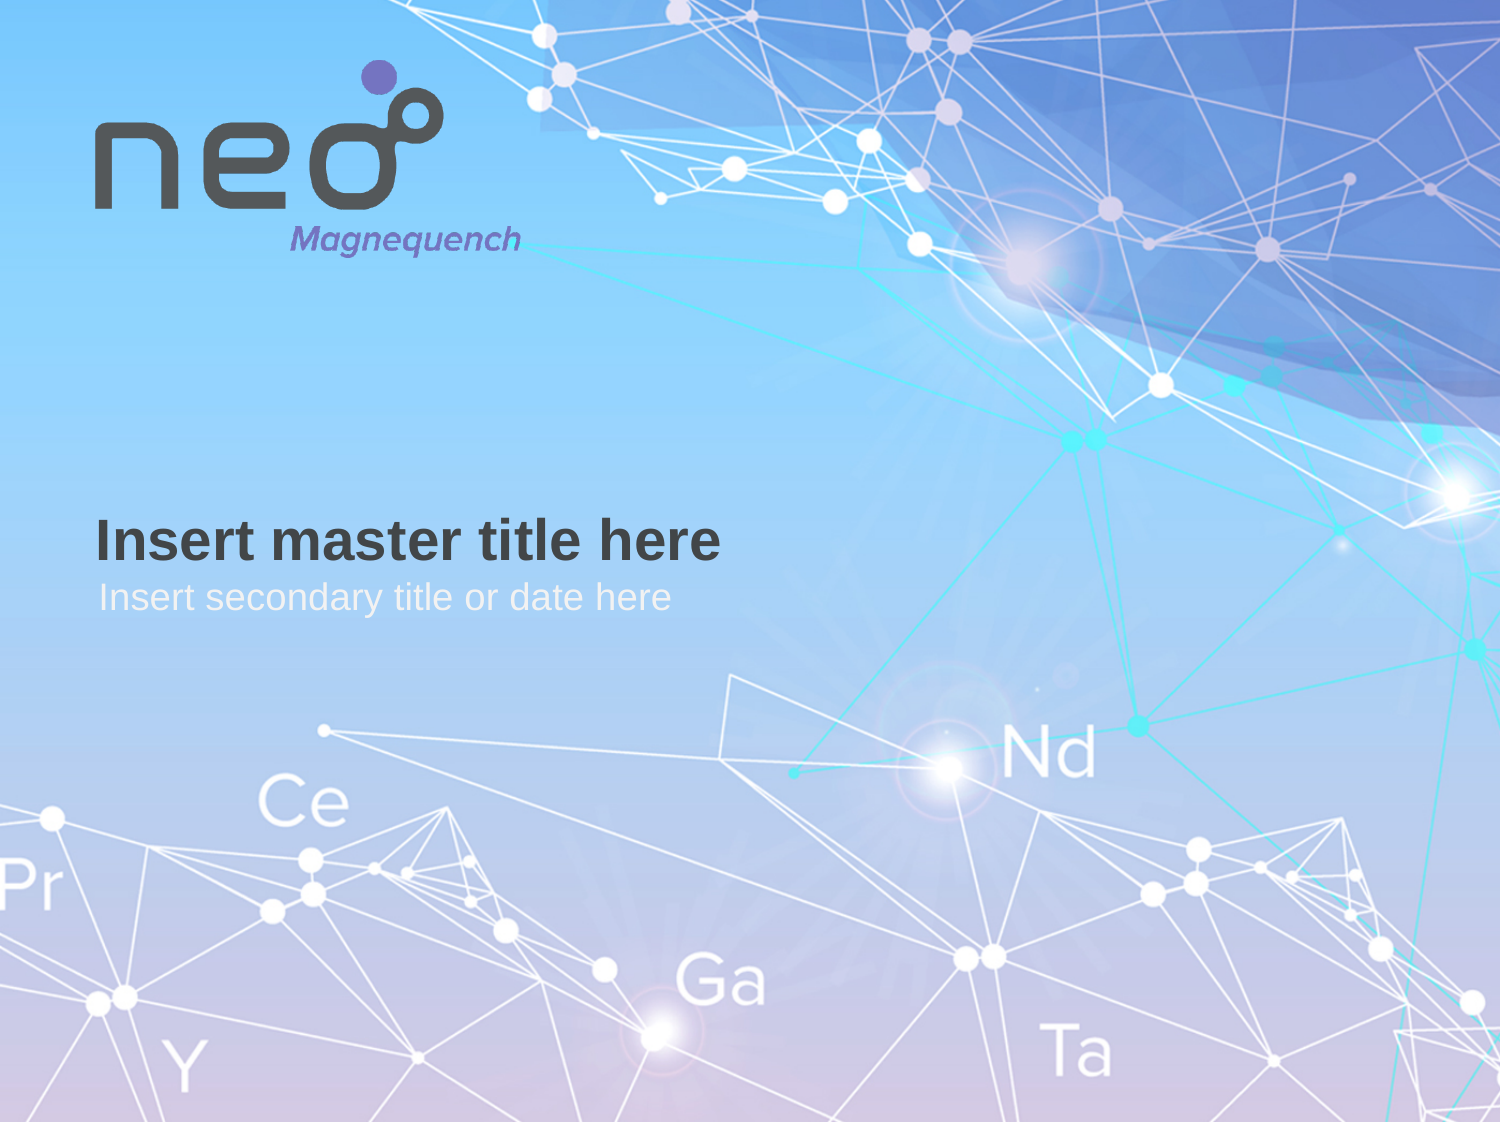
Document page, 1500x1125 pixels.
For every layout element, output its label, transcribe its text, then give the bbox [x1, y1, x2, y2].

subtitle Insert secondary title or date here [83, 564, 1500, 627]
picture [0, 0, 1500, 1122]
title Insert master title here [80, 452, 1500, 623]
